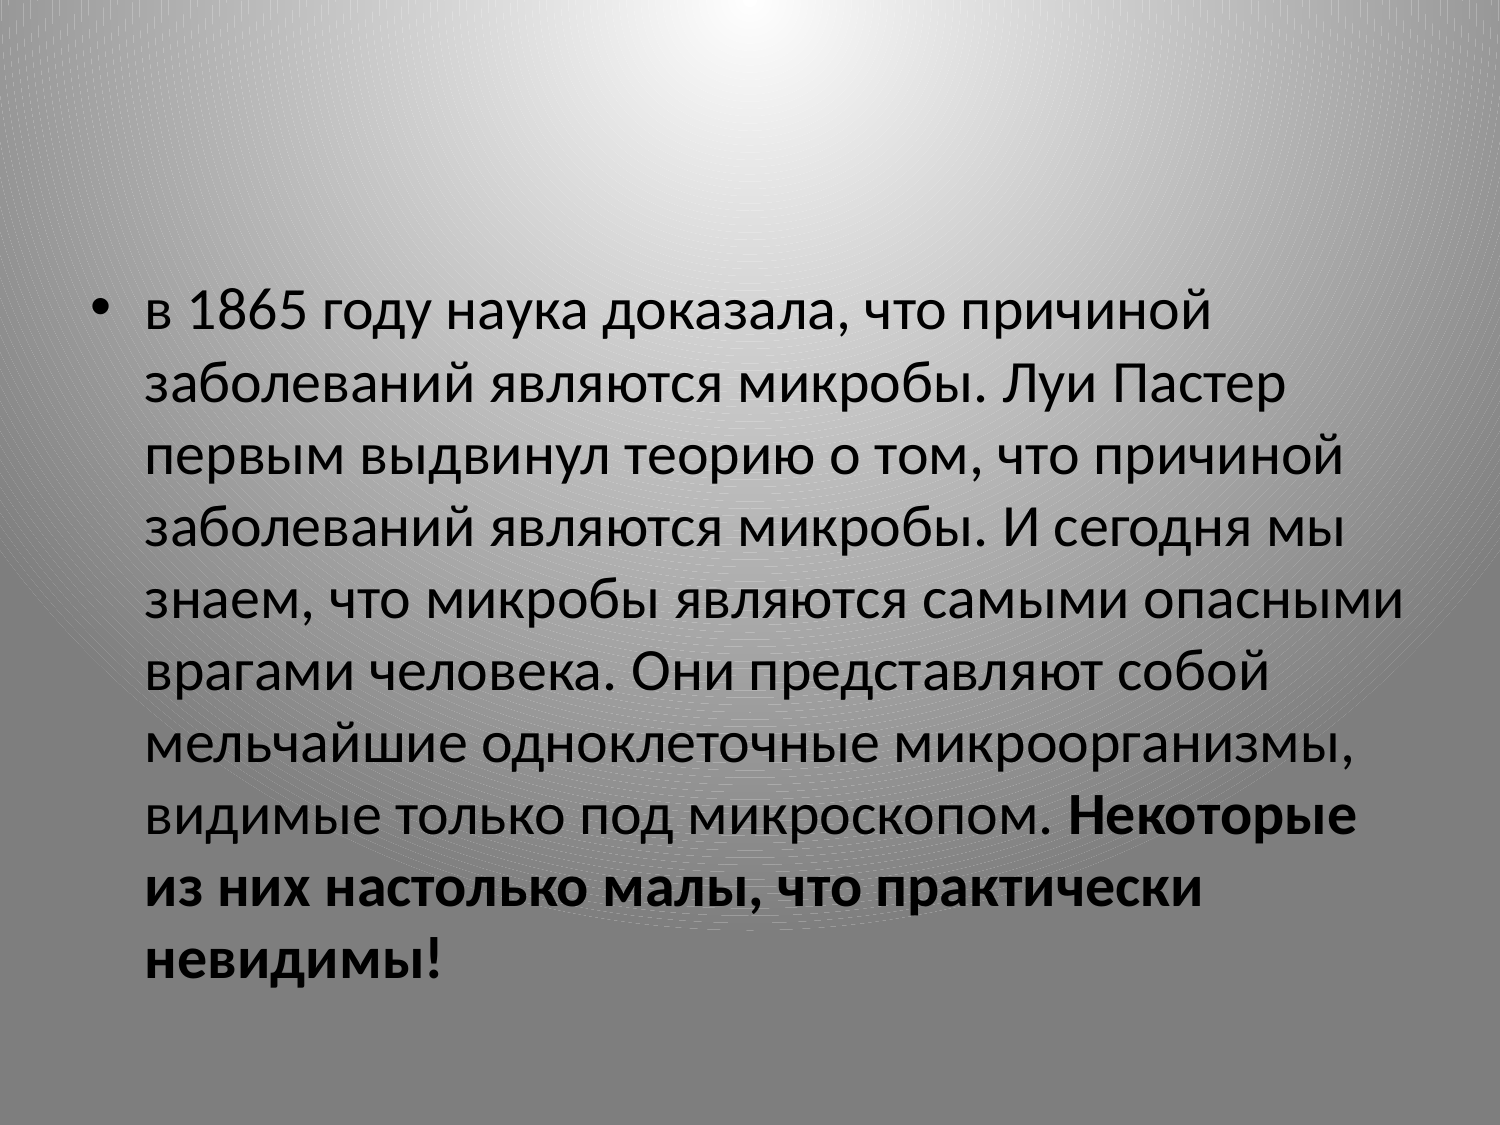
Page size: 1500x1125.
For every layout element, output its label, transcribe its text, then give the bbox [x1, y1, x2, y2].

list в 1865 году наука доказала, что причиной заболеваний являются микробы. Луи Пастер первым выдвинул теорию о том, что причиной заболеваний являются микробы. И сегодня мы знаем, что микробы являются самыми опасными врагами человека. Они представляют собой мельчайшие одноклеточные микроорганизмы, видимые только под микроскопом. Некоторые из них настолько малы, что практически невидимы! [75, 262, 1425, 1005]
